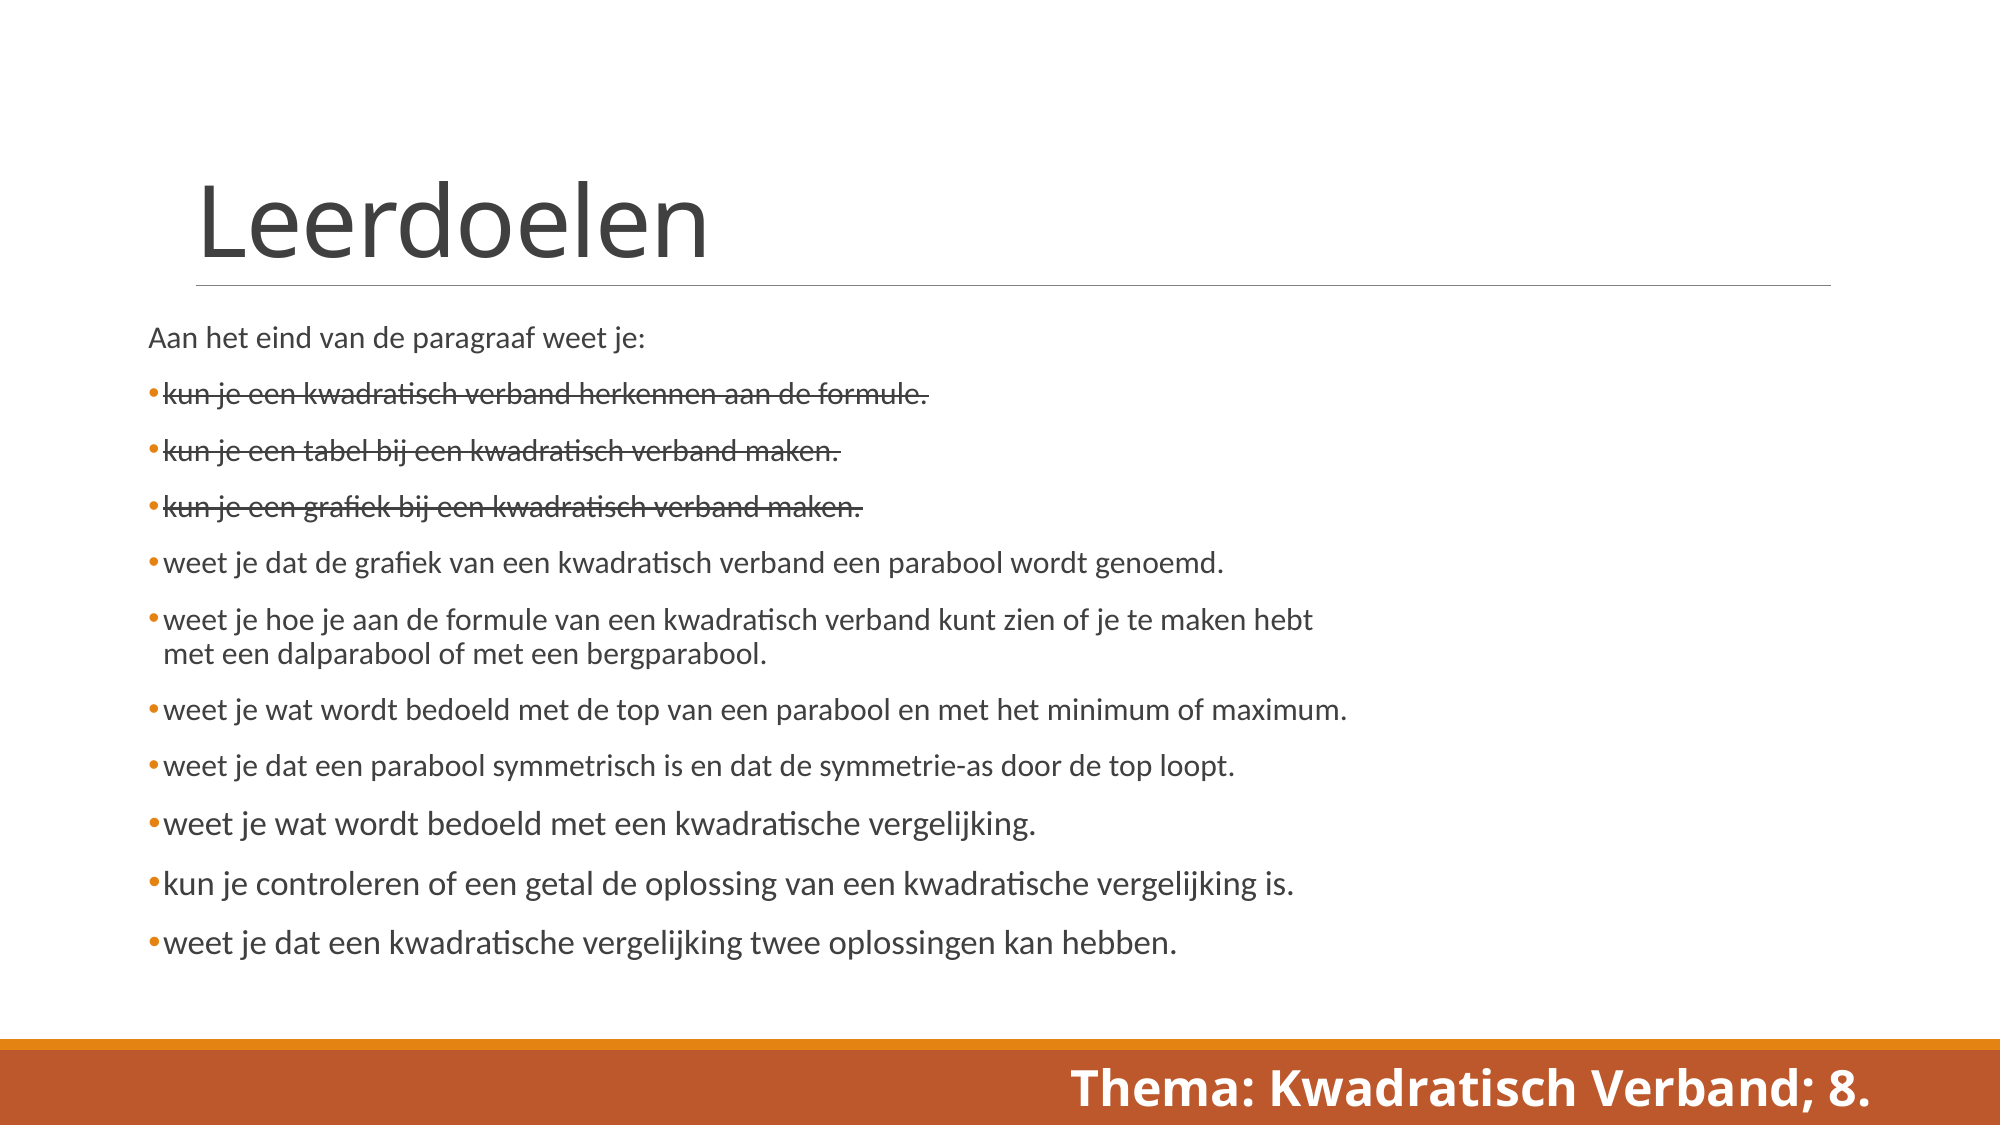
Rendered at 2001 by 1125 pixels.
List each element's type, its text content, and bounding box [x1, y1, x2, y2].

text_box Aan het eind van de paragraaf weet je: kun je een kwadratisch verband herkennen aan de formule. kun je een tabel bij een kwadratisch verband maken. kun je een grafiek bij een kwadratisch verband maken. weet je dat de grafiek van een kwadratisch verband een parabool wordt genoemd. weet je hoe je aan de formule van een kwadratisch verband kunt zien of je te maken hebt met een dalparabool of met een bergparabool. weet je wat wordt bedoeld met de top van een parabool en met het minimum of maximum. weet je dat een parabool symmetrisch is en dat de symmetrie-as door de top loopt. weet je wat wordt bedoeld met een kwadratische vergelijking. kun je controleren of een getal de oplossing van een kwadratische vergelijking is. weet je dat een kwadratische vergelijking twee oplossingen kan hebben. [148, 313, 1799, 974]
text_box Thema: Kwadratisch Verband; 8. Formule/grafiek [957, 1049, 1985, 1125]
title Leerdoelen [180, 47, 1830, 285]
